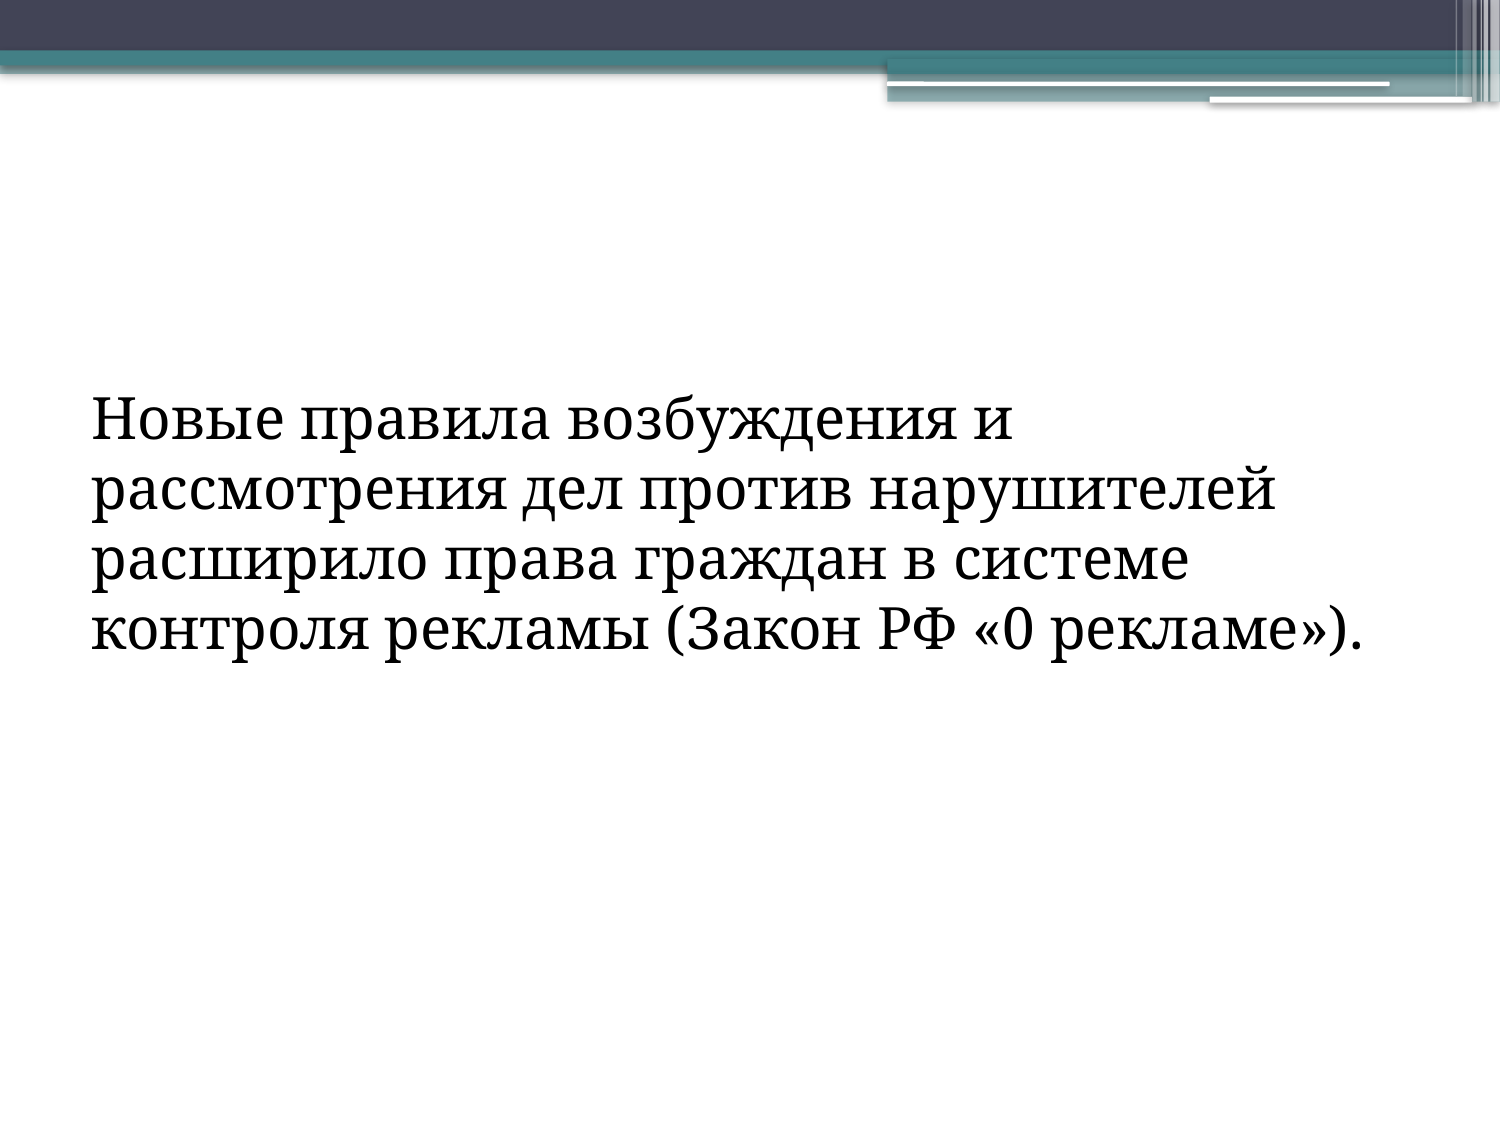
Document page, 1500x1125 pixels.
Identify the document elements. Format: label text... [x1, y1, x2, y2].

list Новые правила возбуждения и рассмотрения дел против нарушителей расширило права граждан в системе контроля рекламы (Закон РФ «0 рекламе»). [76, 373, 1425, 1005]
